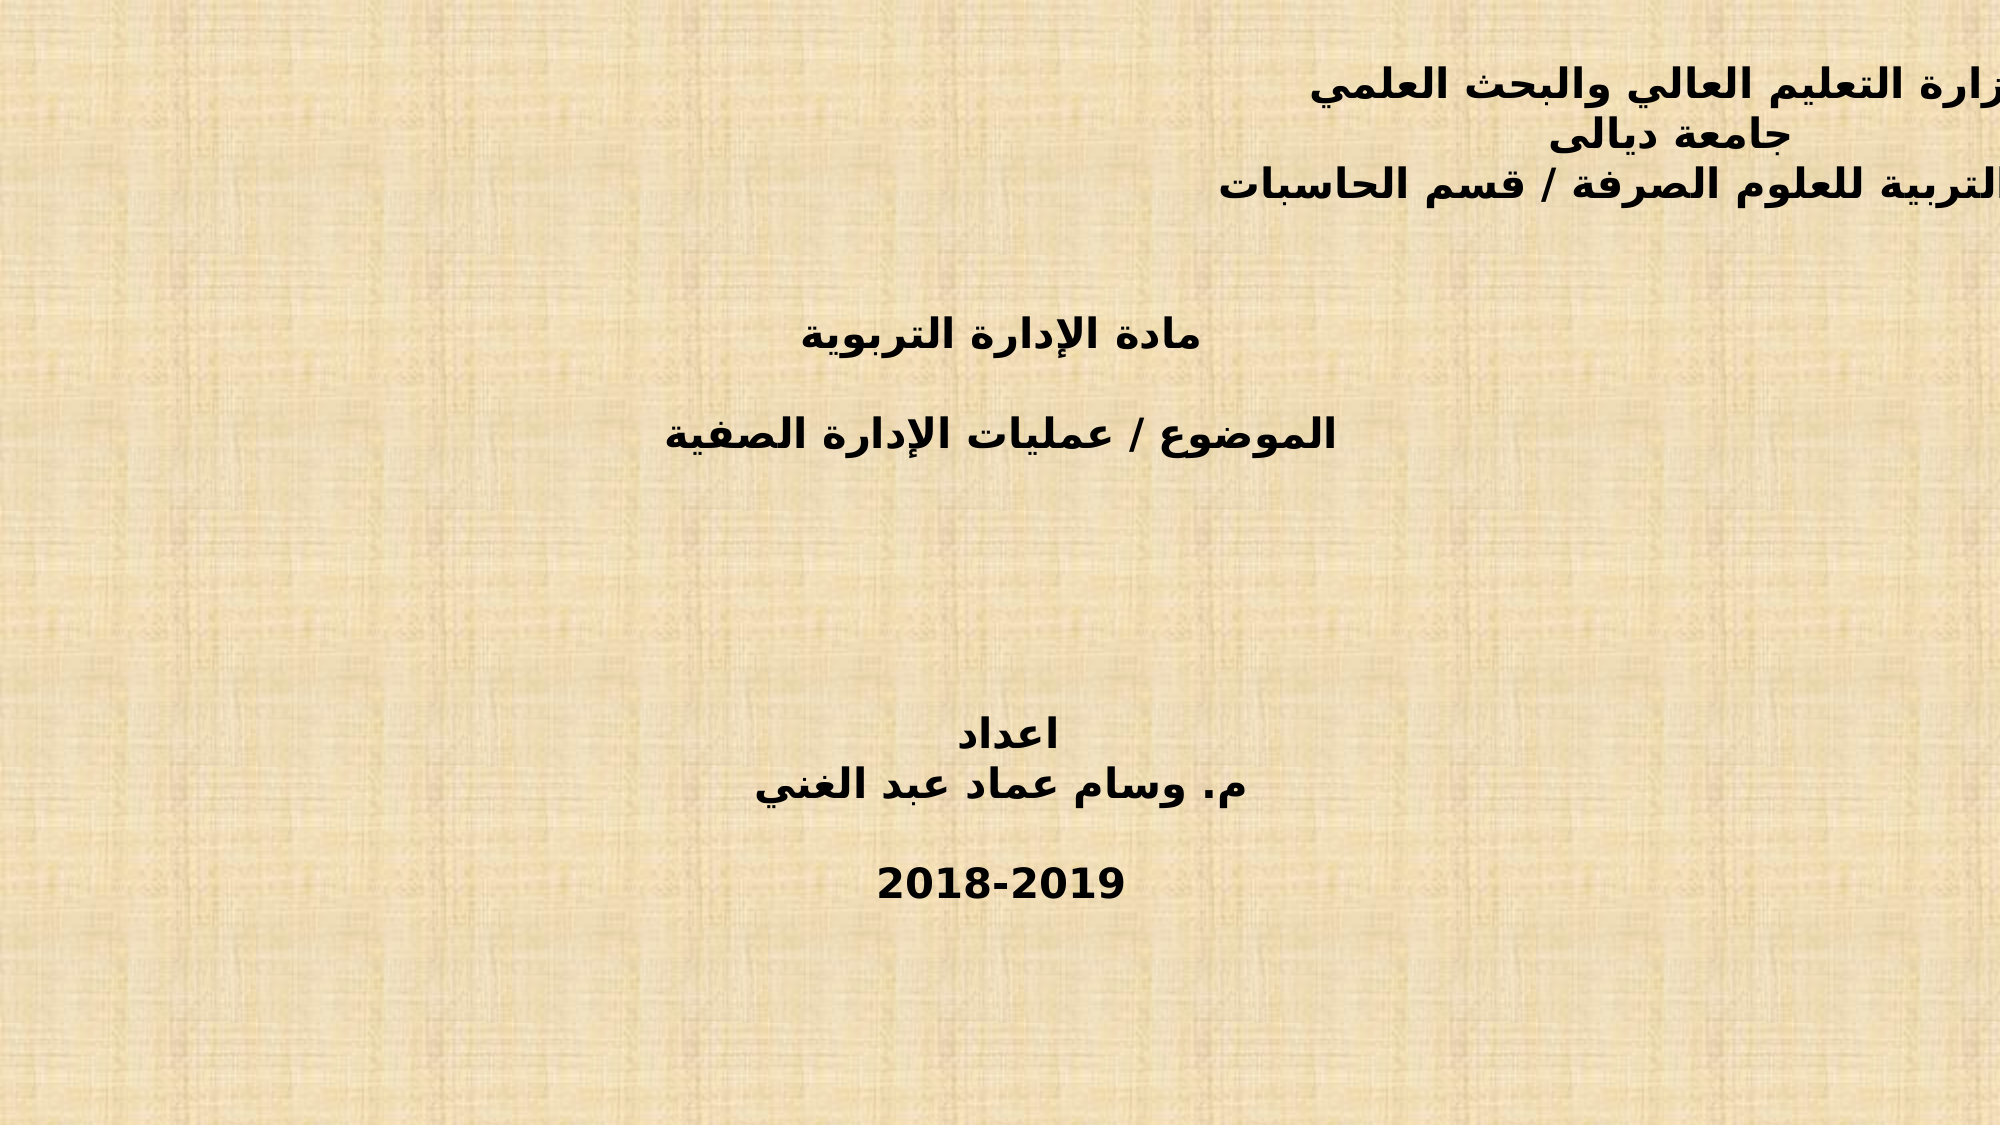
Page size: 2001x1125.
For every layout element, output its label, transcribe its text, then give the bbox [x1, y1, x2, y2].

text_box وزارة التعليم العالي والبحث العلمي جامعة ديالى كلية التربية للعلوم الصرفة / قسم الحاسبات [1163, 49, 2000, 214]
text_box مادة الإدارة التربوية الموضوع / عمليات الإدارة الصفية اعداد م. وسام عماد عبد الغني 2018-2019 [501, 299, 1502, 915]
